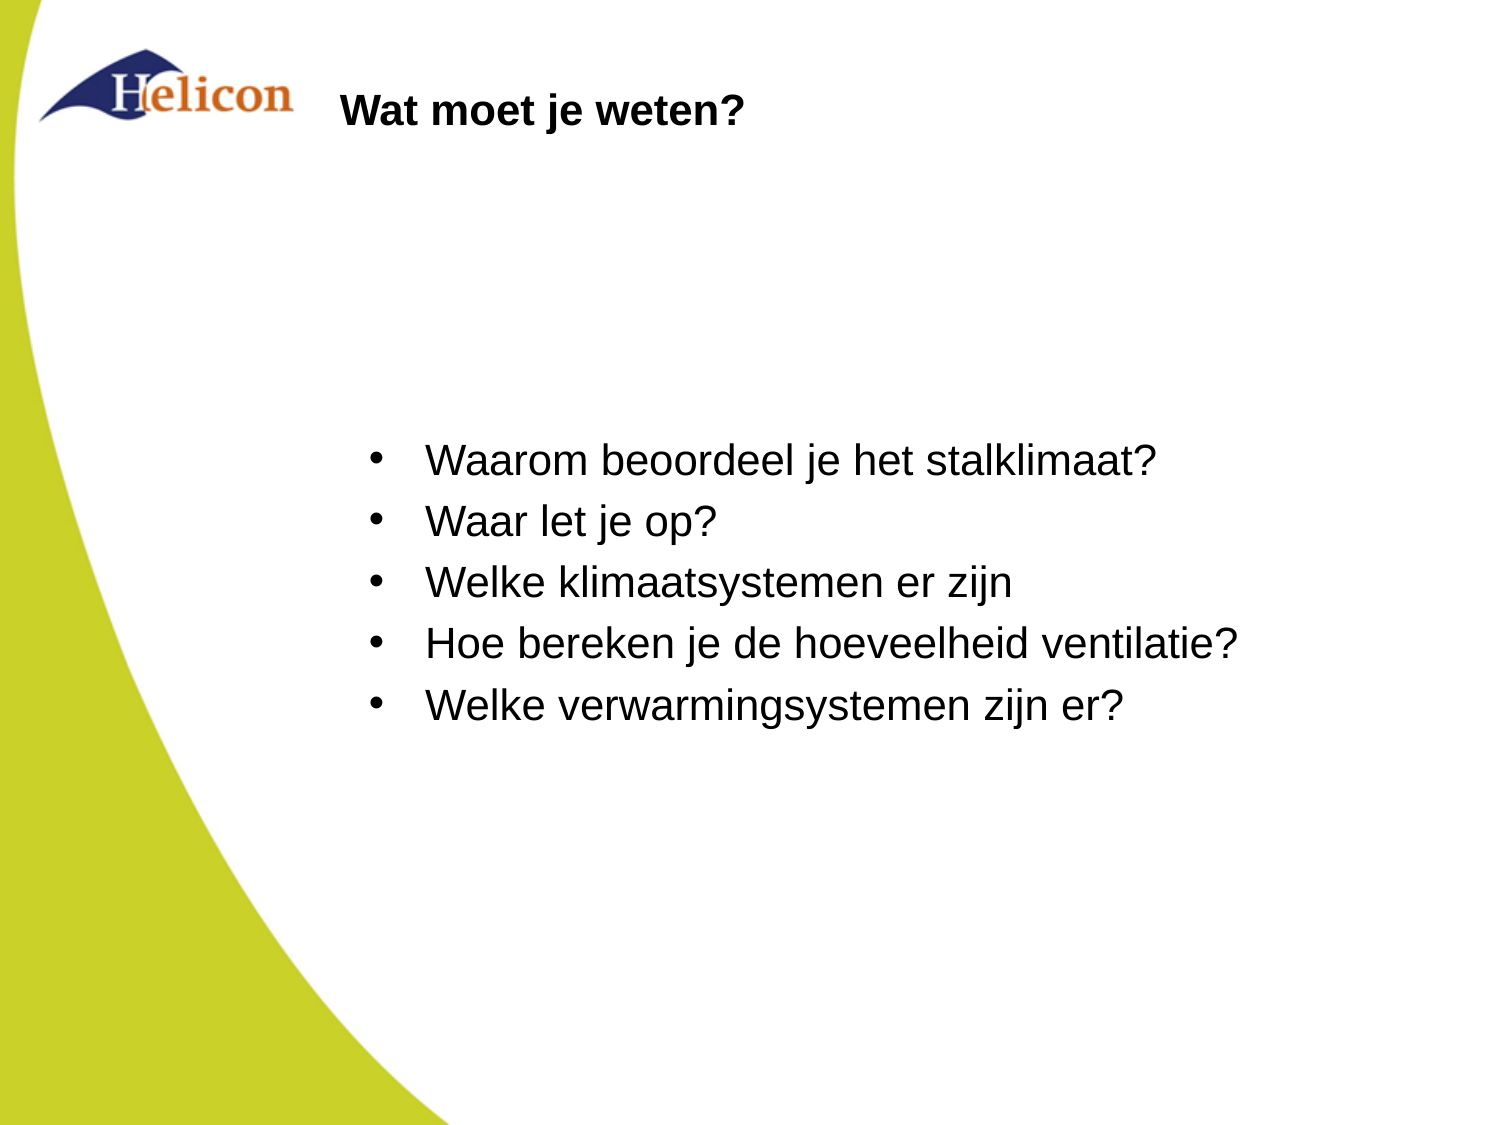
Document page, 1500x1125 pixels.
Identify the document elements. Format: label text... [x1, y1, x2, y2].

title Wat moet je weten? [324, 54, 1415, 161]
list Waarom beoordeel je het stalklimaat? Waar let je op? Welke klimaatsystemen er zijn Hoe bereken je de hoeveelheid ventilatie? Welke verwarmingsystemen zijn er? [345, 424, 1458, 856]
picture [0, 0, 1500, 1125]
